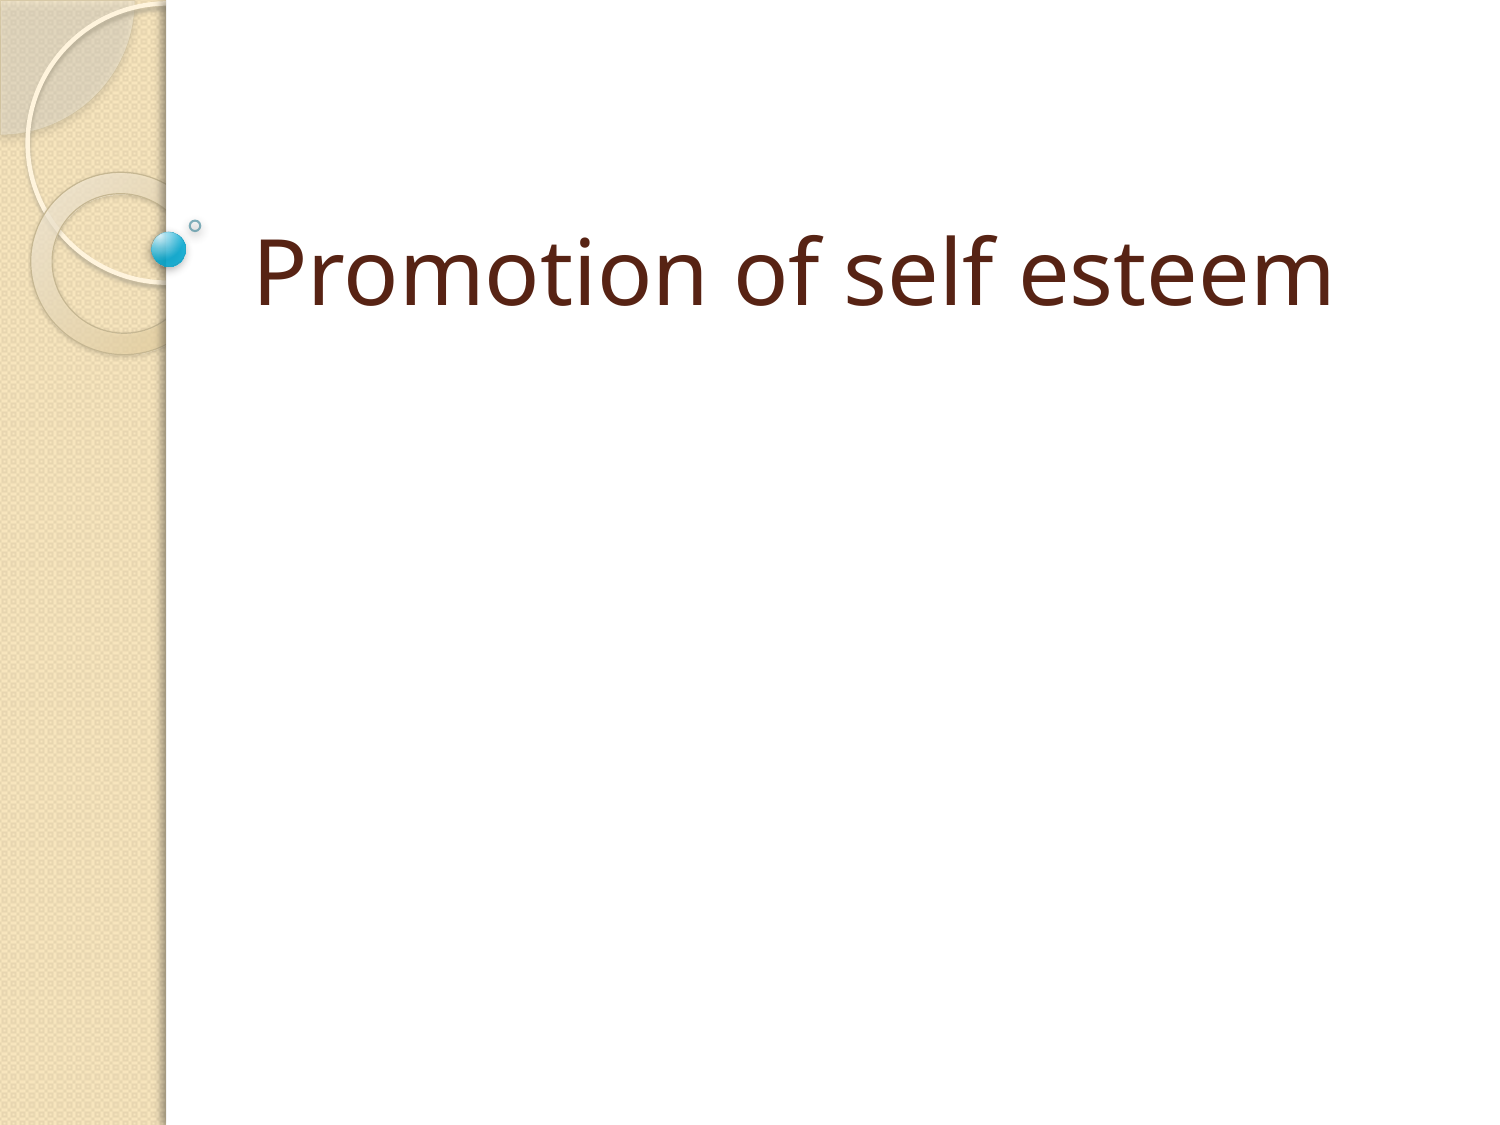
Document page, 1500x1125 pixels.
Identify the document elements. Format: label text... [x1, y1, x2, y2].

title Promotion of self esteem [237, 200, 1453, 442]
